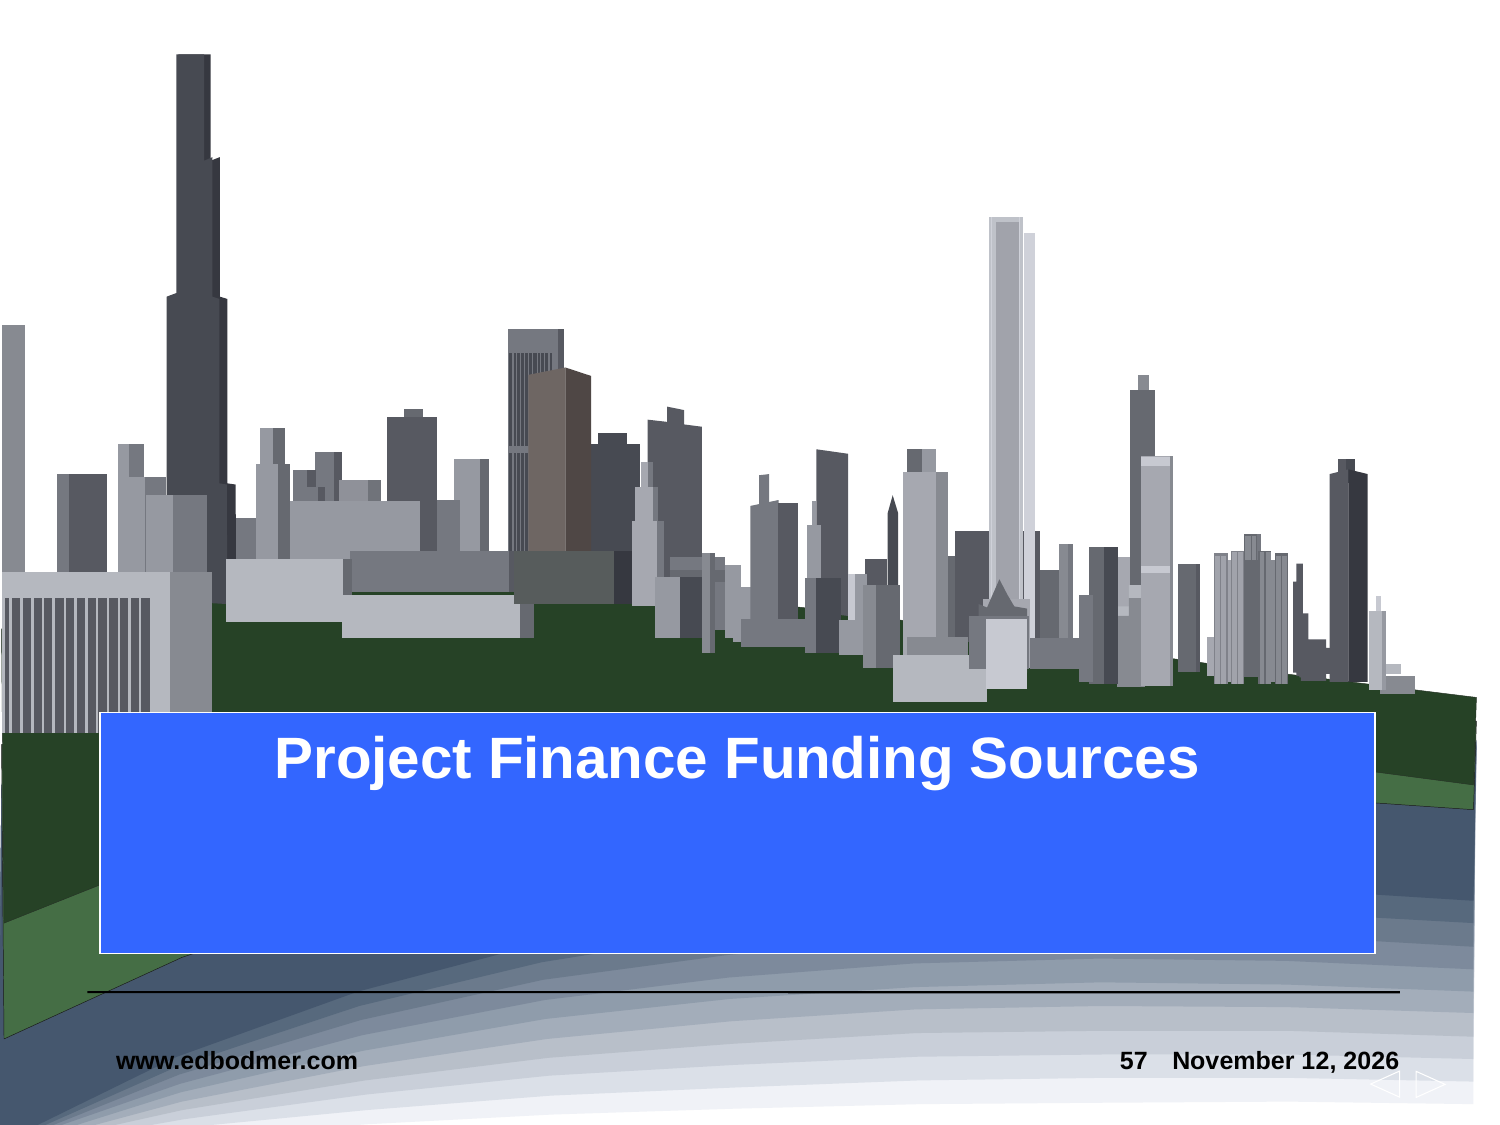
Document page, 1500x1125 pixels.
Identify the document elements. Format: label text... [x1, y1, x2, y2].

title Project Finance Funding Sources [99, 712, 1376, 954]
